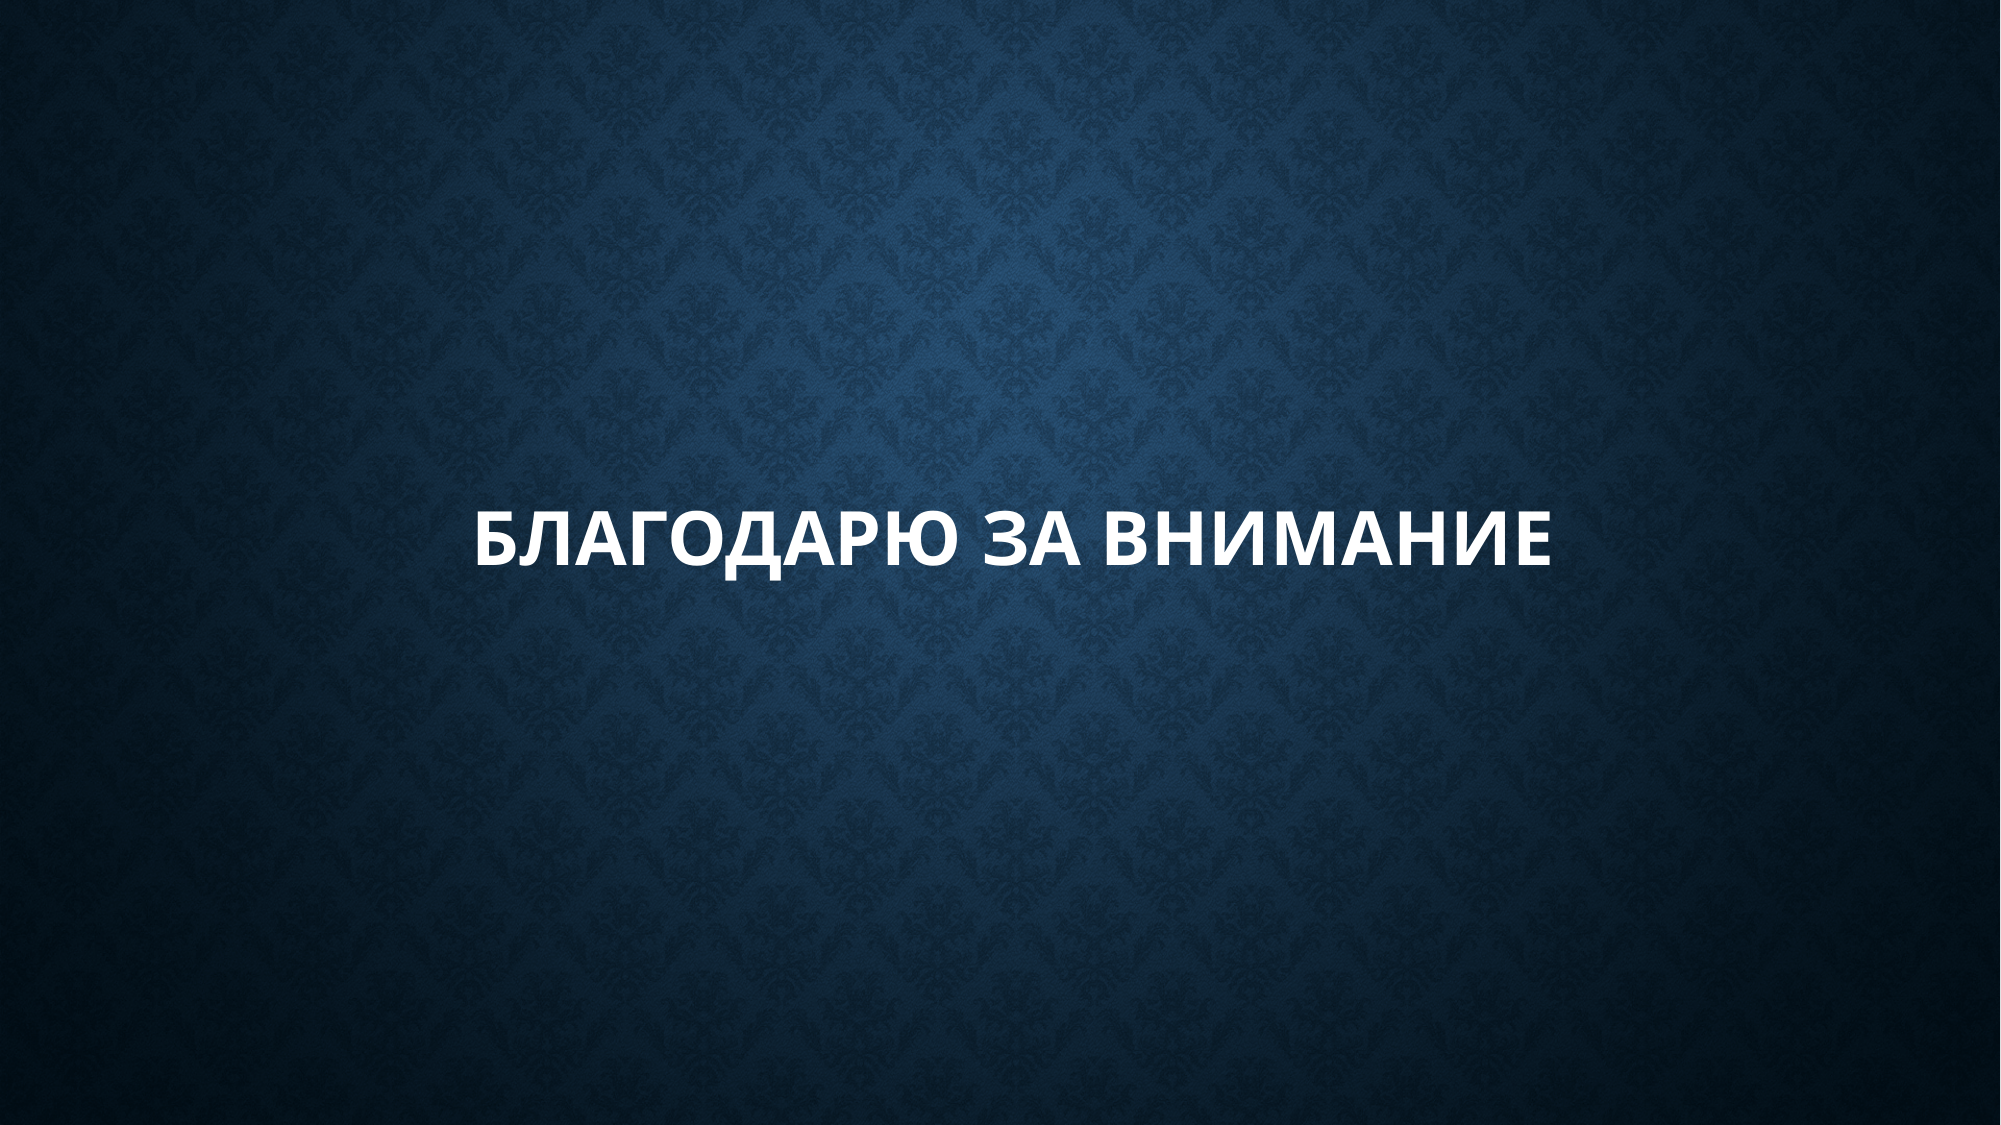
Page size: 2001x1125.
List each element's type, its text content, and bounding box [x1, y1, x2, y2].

title Благодарю за внимание [171, 417, 1856, 665]
